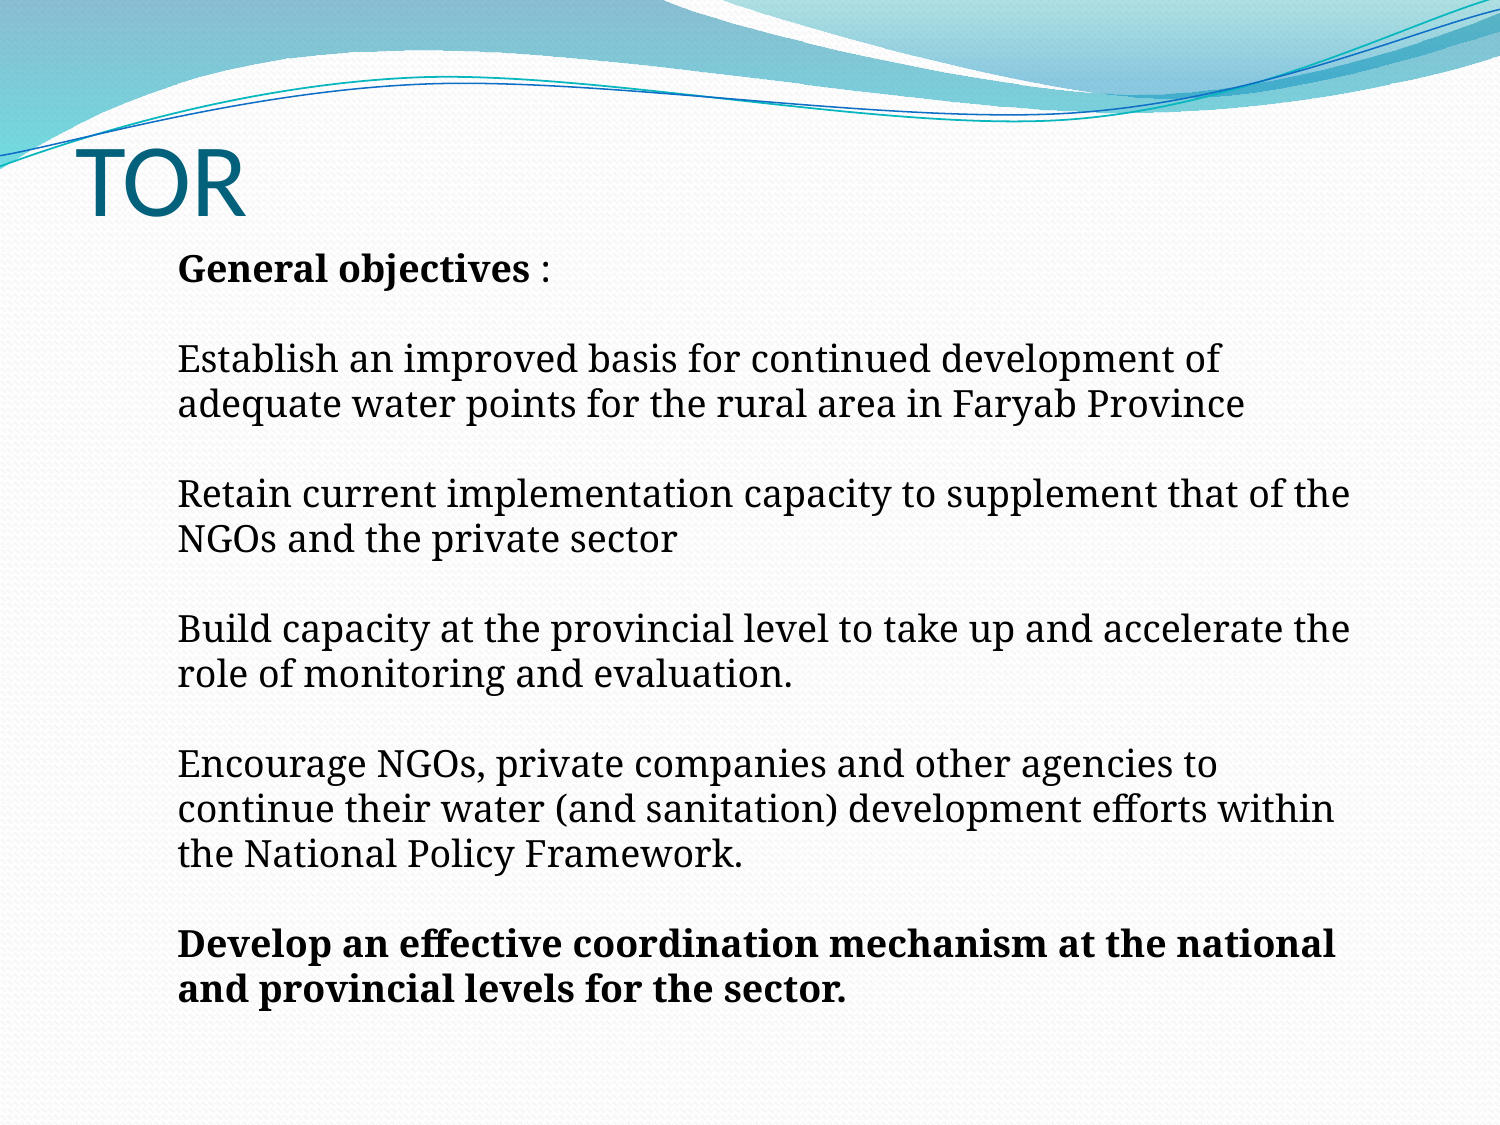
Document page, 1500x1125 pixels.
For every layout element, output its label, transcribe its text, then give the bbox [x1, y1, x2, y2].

title TOR [75, 50, 1438, 238]
text_box General objectives : Establish an improved basis for continued development of adequate water points for the rural area in Faryab Province Retain current implementation capacity to supplement that of the NGOs and the private sector Build capacity at the provincial level to take up and accelerate the role of monitoring and evaluation. Encourage NGOs, private companies and other agencies to continue their water (and sanitation) development efforts within the National Policy Framework. Develop an effective coordination mechanism at the national and provincial levels for the sector. [162, 237, 1375, 1018]
